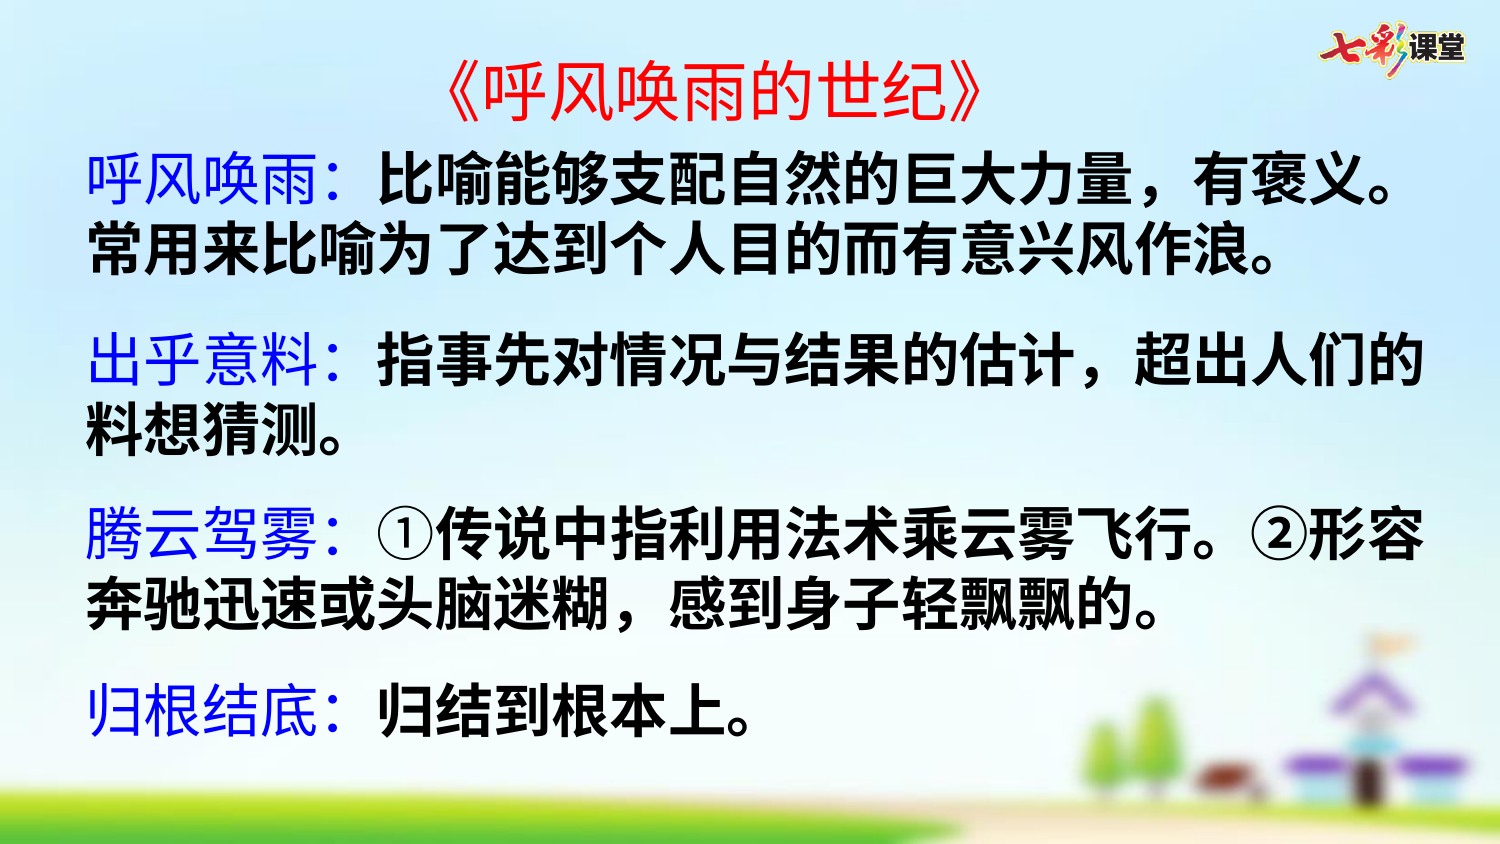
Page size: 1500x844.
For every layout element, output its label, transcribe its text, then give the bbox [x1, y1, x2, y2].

text_box 归根结底：归结到根本上。 [70, 666, 1495, 752]
text_box 出乎意料：指事先对情况与结果的估计，超出人们的料想猜测。 [70, 315, 1444, 471]
picture [0, 0, 1500, 844]
text_box 呼风唤雨：比喻能够支配自然的巨大力量，有褒义。常用来比喻为了达到个人目的而有意兴风作浪。 [70, 135, 1495, 290]
text_box 腾云驾雾：①传说中指利用法术乘云雾飞行。②形容奔驰迅速或头脑迷糊，感到身子轻飘飘的。 [70, 489, 1444, 645]
text_box 《呼风唤雨的世纪》 [400, 42, 1031, 135]
